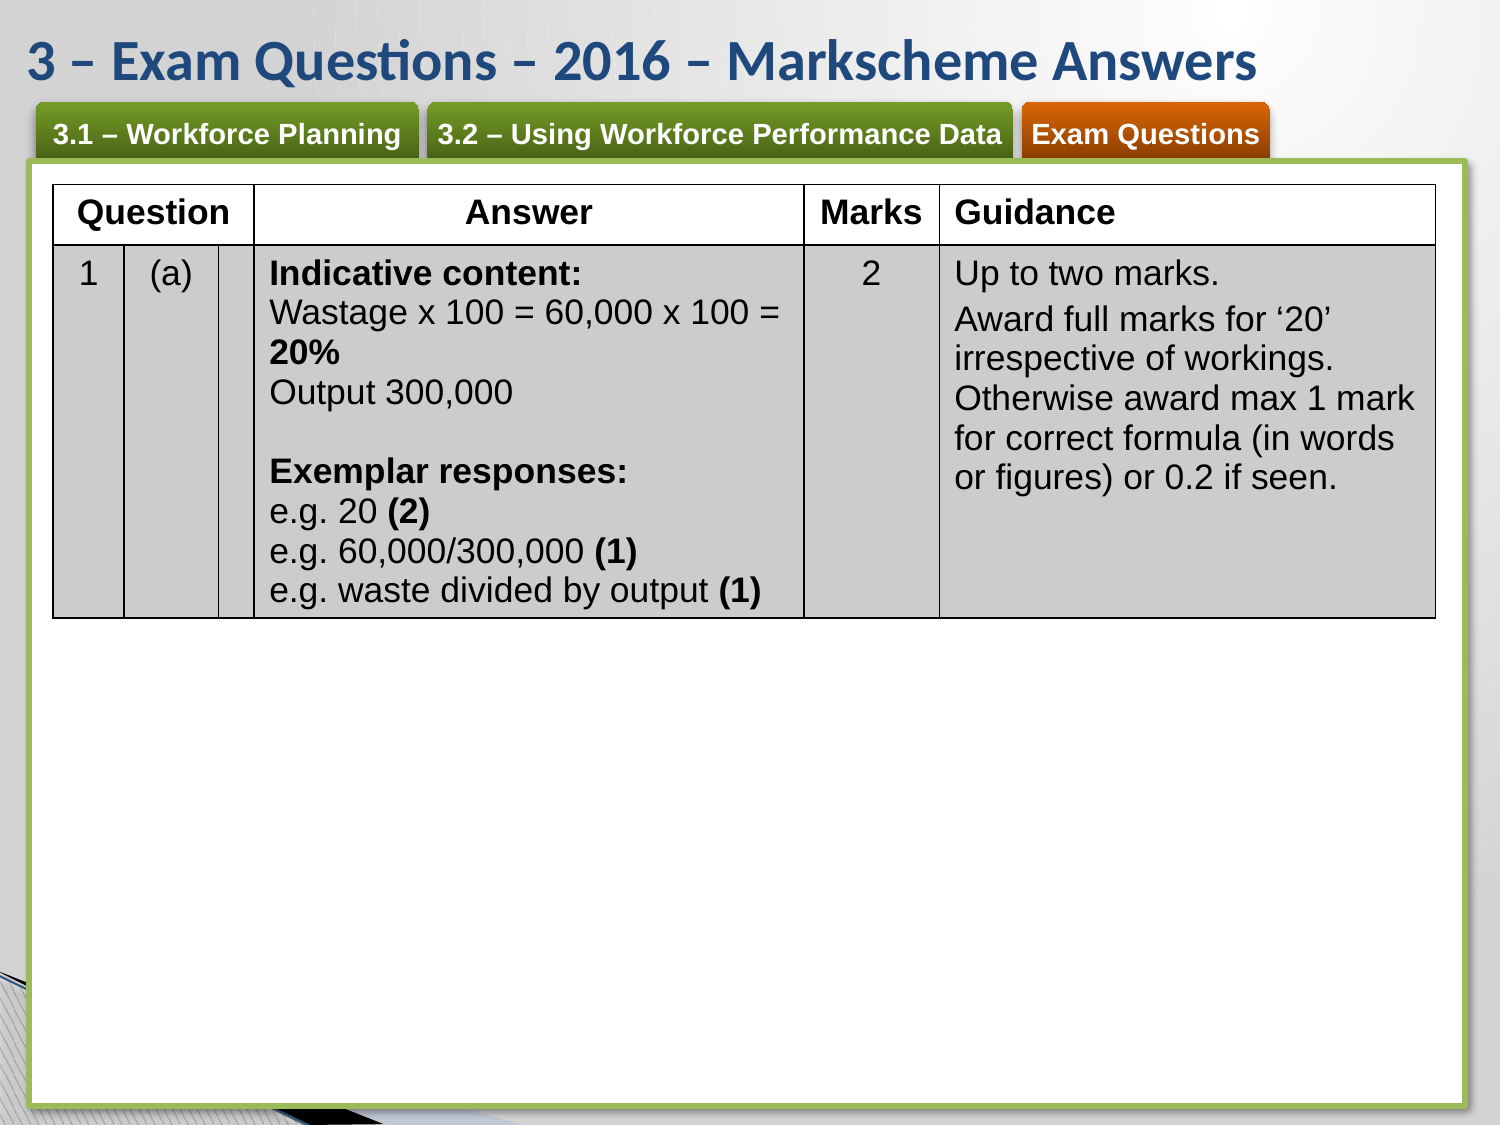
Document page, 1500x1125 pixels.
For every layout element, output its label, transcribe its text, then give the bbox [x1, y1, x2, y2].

table_cell 1 [54, 246, 123, 617]
table_cell [219, 246, 253, 617]
table_cell Indicative content: Wastage x 100 = 60,000 x 100 = 20% Output 300,000 Exemplar responses: e.g. 20 (2) e.g. 60,000/300,000 (1) e.g. waste divided by output (1) [255, 246, 803, 617]
table_cell (a) [125, 246, 218, 617]
table_header Marks [805, 185, 939, 244]
picture [281, 1114, 303, 1125]
table_header Answer [255, 185, 803, 244]
table_header Guidance [940, 185, 1435, 244]
table_header Question [54, 185, 253, 244]
table_cell Up to two marks. Award full marks for ‘20’ irrespective of workings. Otherwise award max 1 mark for correct formula (in words or figures) or 0.2 if seen. [940, 246, 1435, 617]
title 3 – Exam Questions – 2016 – Markscheme Answers [11, 11, 1465, 102]
table_cell 2 [805, 246, 939, 617]
